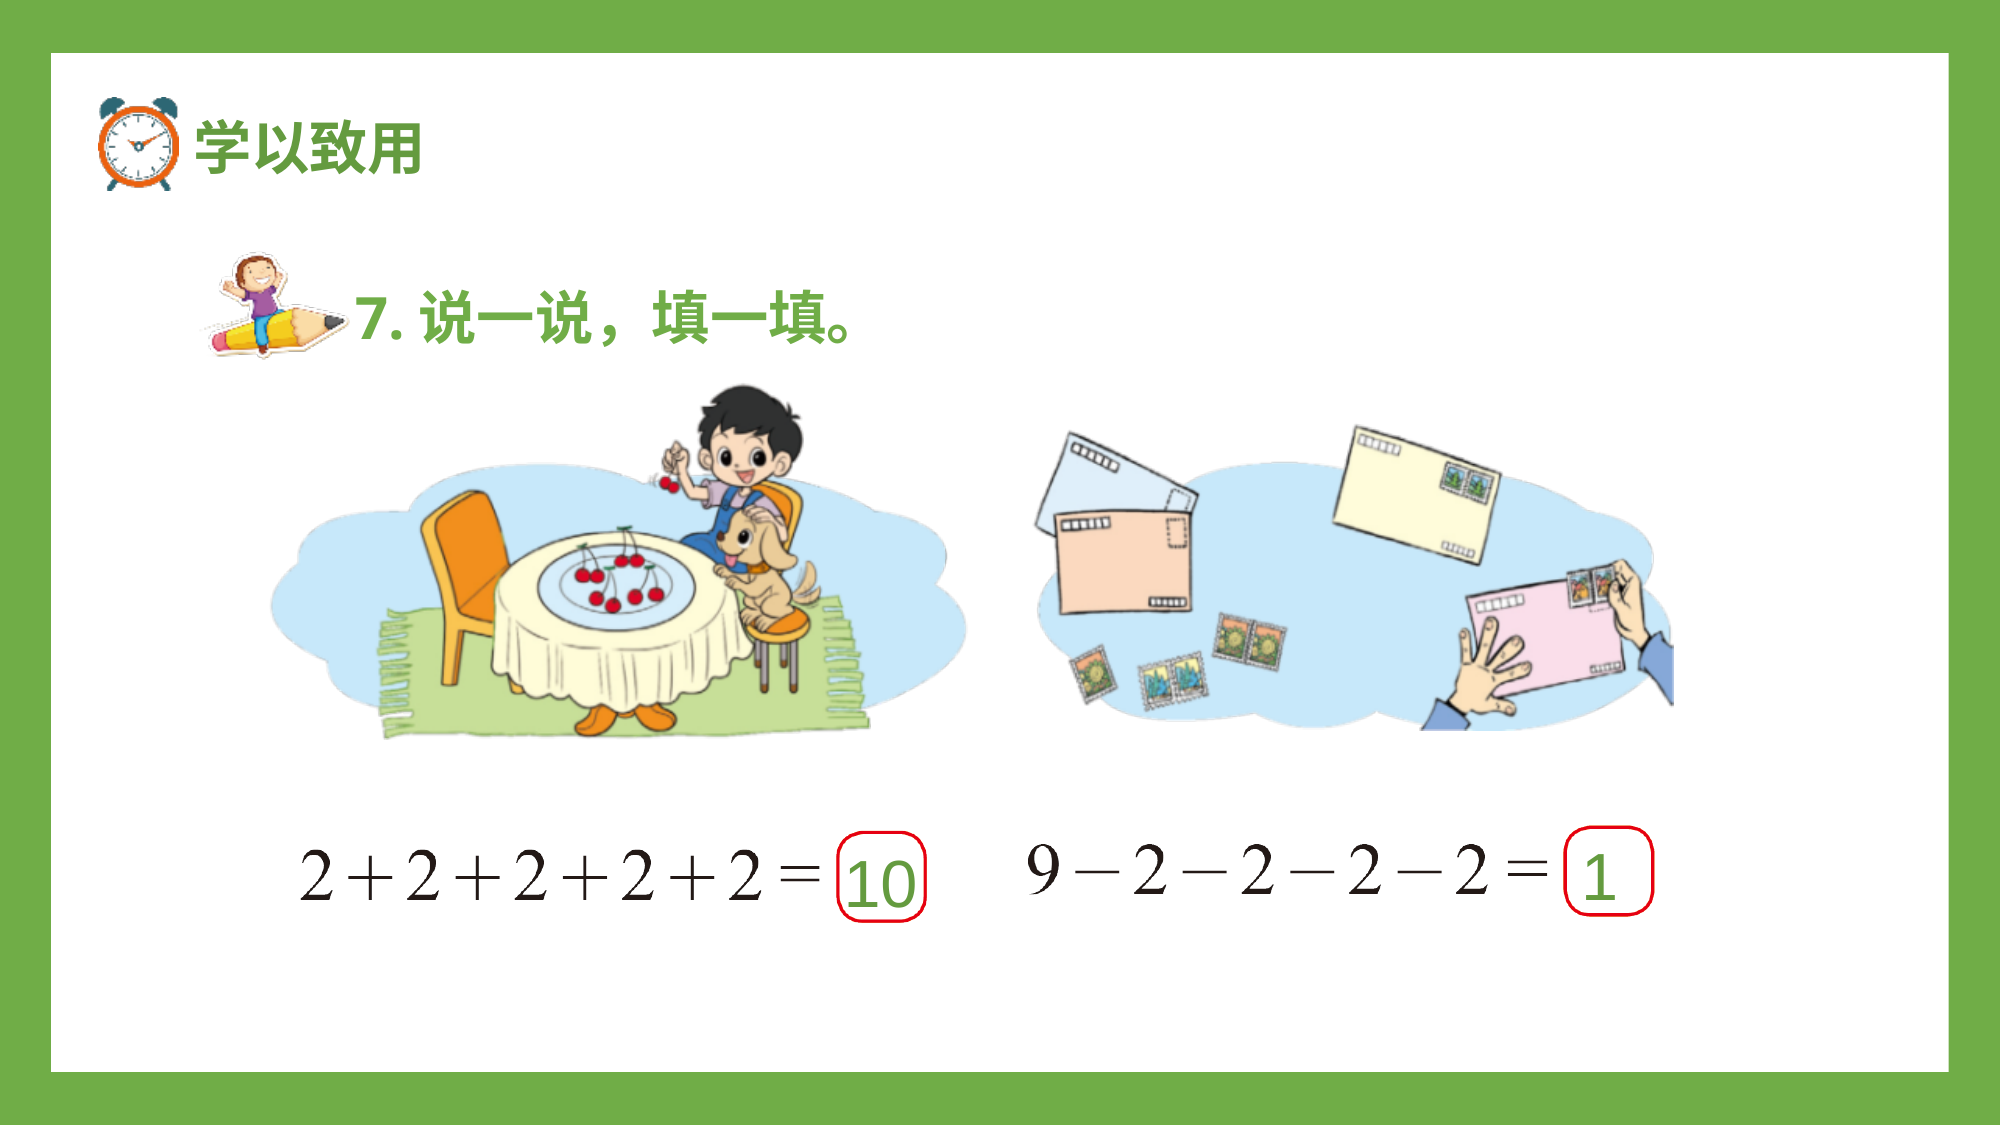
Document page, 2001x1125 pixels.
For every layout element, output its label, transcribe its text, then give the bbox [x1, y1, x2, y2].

picture [273, 824, 933, 926]
picture [268, 379, 969, 740]
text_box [97, 97, 554, 191]
picture [1027, 414, 1674, 732]
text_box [178, 239, 1478, 394]
text_box 10 [828, 833, 934, 929]
picture [1015, 817, 1659, 919]
